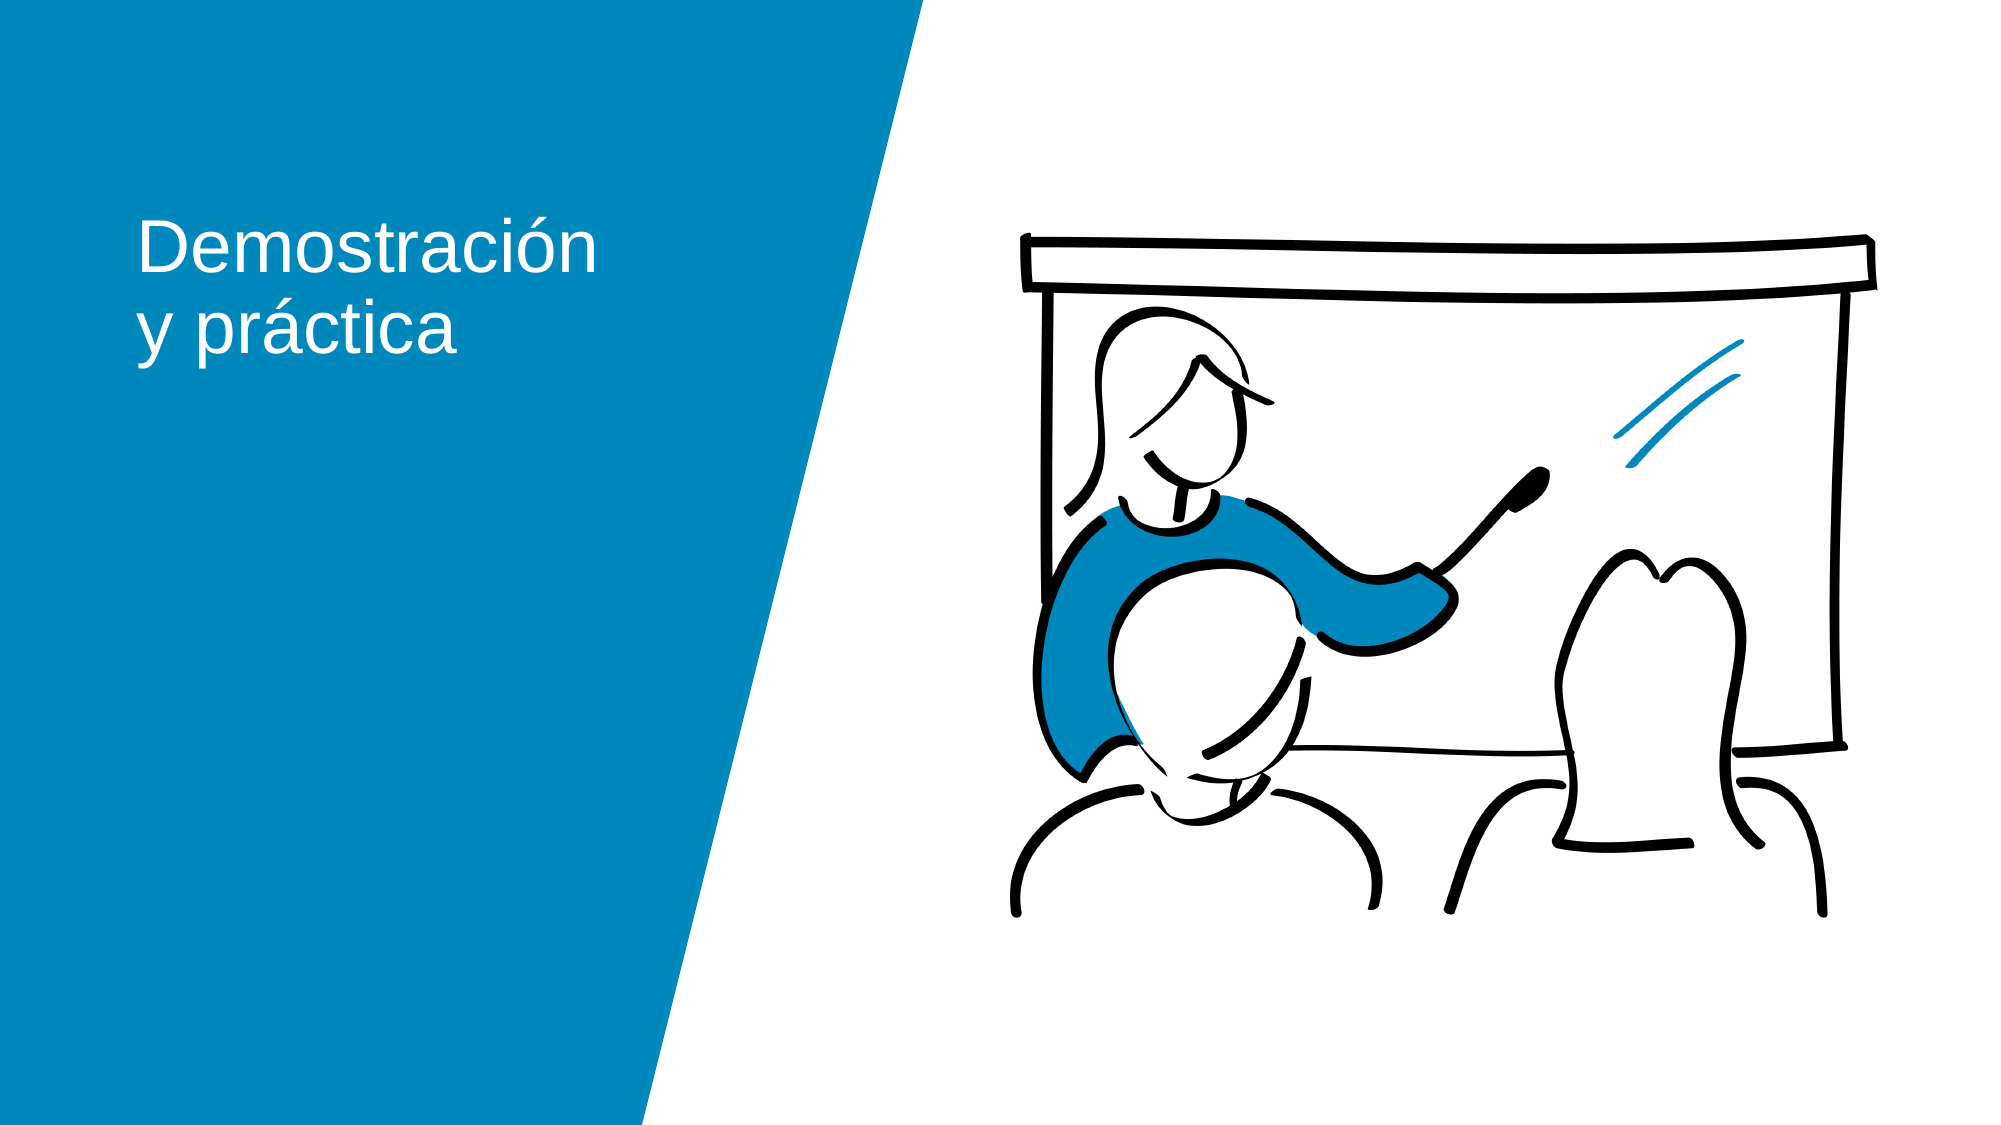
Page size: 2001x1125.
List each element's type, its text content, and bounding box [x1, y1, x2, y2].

title Demostración y práctica [136, 0, 775, 371]
picture [944, 68, 1932, 1056]
